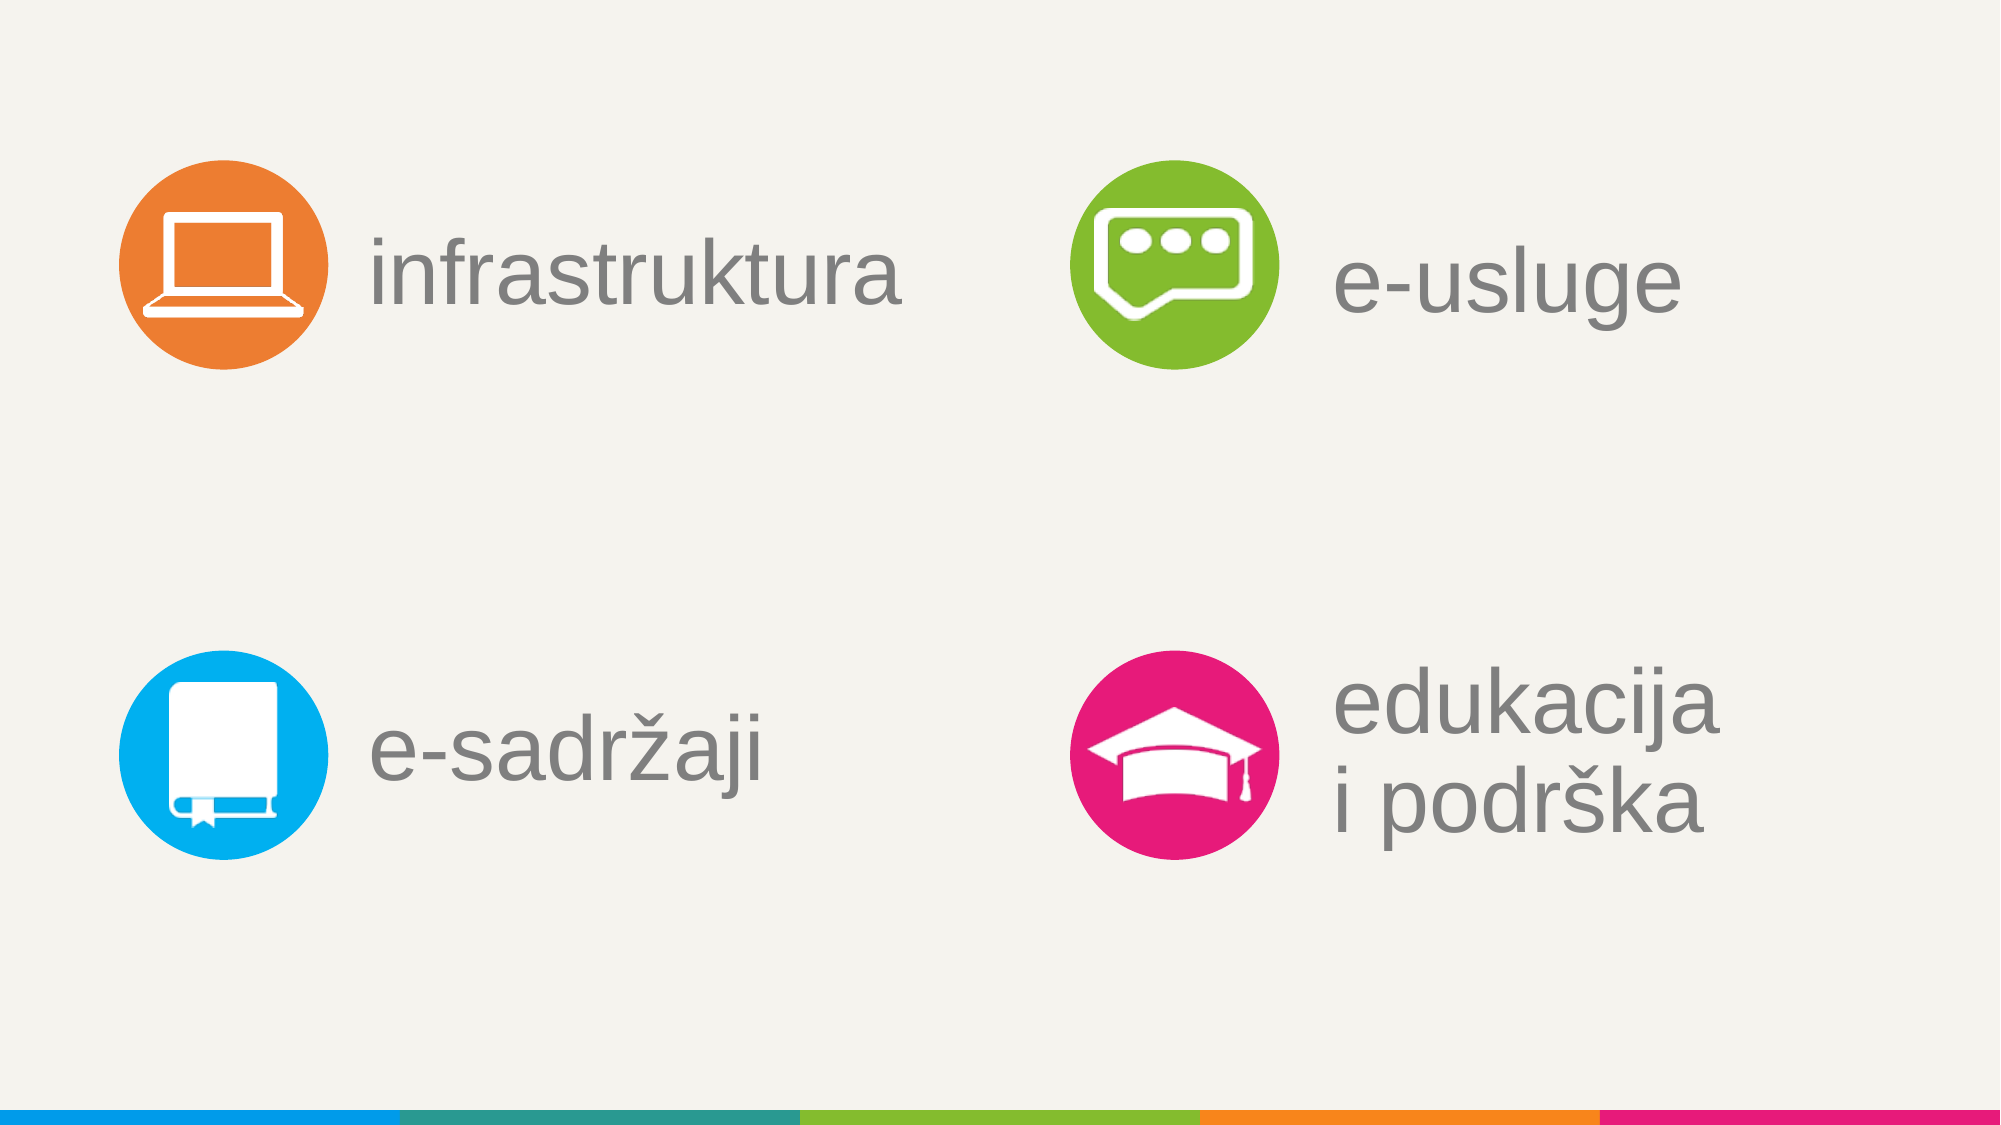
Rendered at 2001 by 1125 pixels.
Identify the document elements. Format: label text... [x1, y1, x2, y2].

text_box [119, 650, 329, 860]
picture [1094, 208, 1255, 322]
title e-usluge [1317, 190, 1711, 340]
title e-sadržaji [353, 702, 795, 808]
picture [170, 683, 277, 827]
text_box [1085, 808, 1266, 860]
picture [143, 211, 304, 318]
picture [1086, 707, 1263, 804]
text_box [1070, 650, 1280, 805]
text_box [1070, 160, 1280, 370]
title edukacija i podrška [1317, 650, 1760, 860]
title infrastruktura [353, 198, 1071, 332]
text_box [119, 160, 329, 370]
